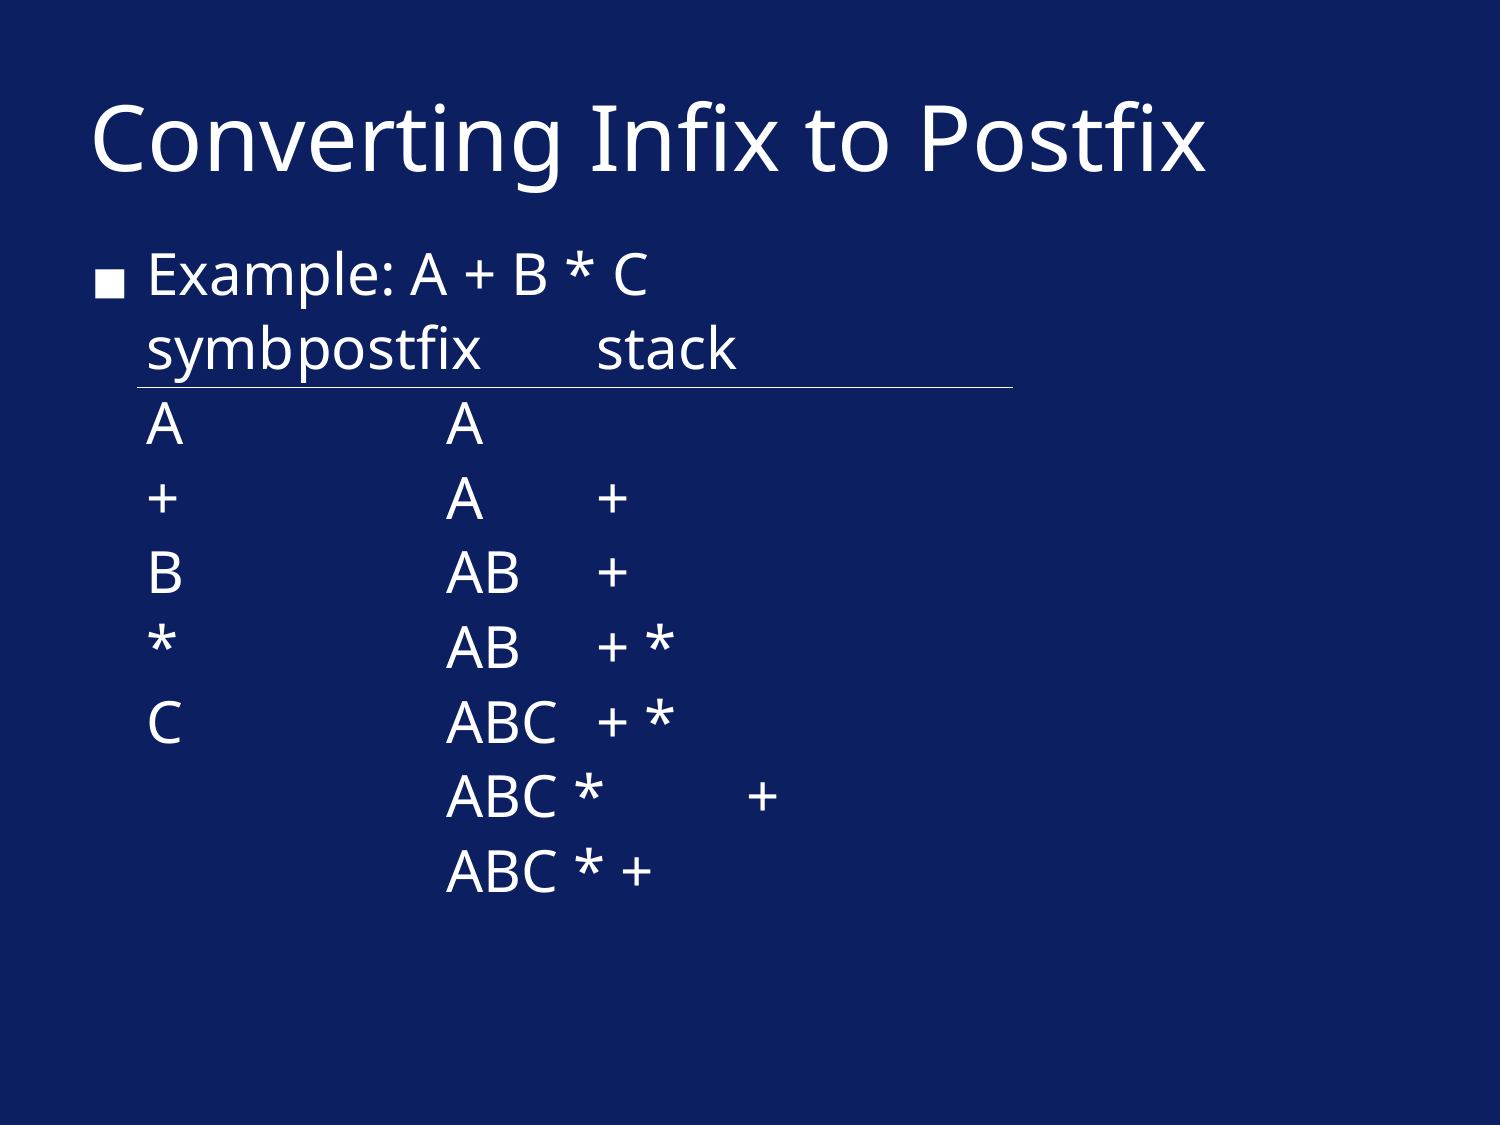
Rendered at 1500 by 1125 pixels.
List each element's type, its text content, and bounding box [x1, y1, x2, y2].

list Example: A + B * C symb postfix stack A A + A + B AB + * AB + * C ABC + * ABC * + ABC * + [75, 237, 1425, 988]
title Converting Infix to Postfix [74, 59, 1425, 210]
